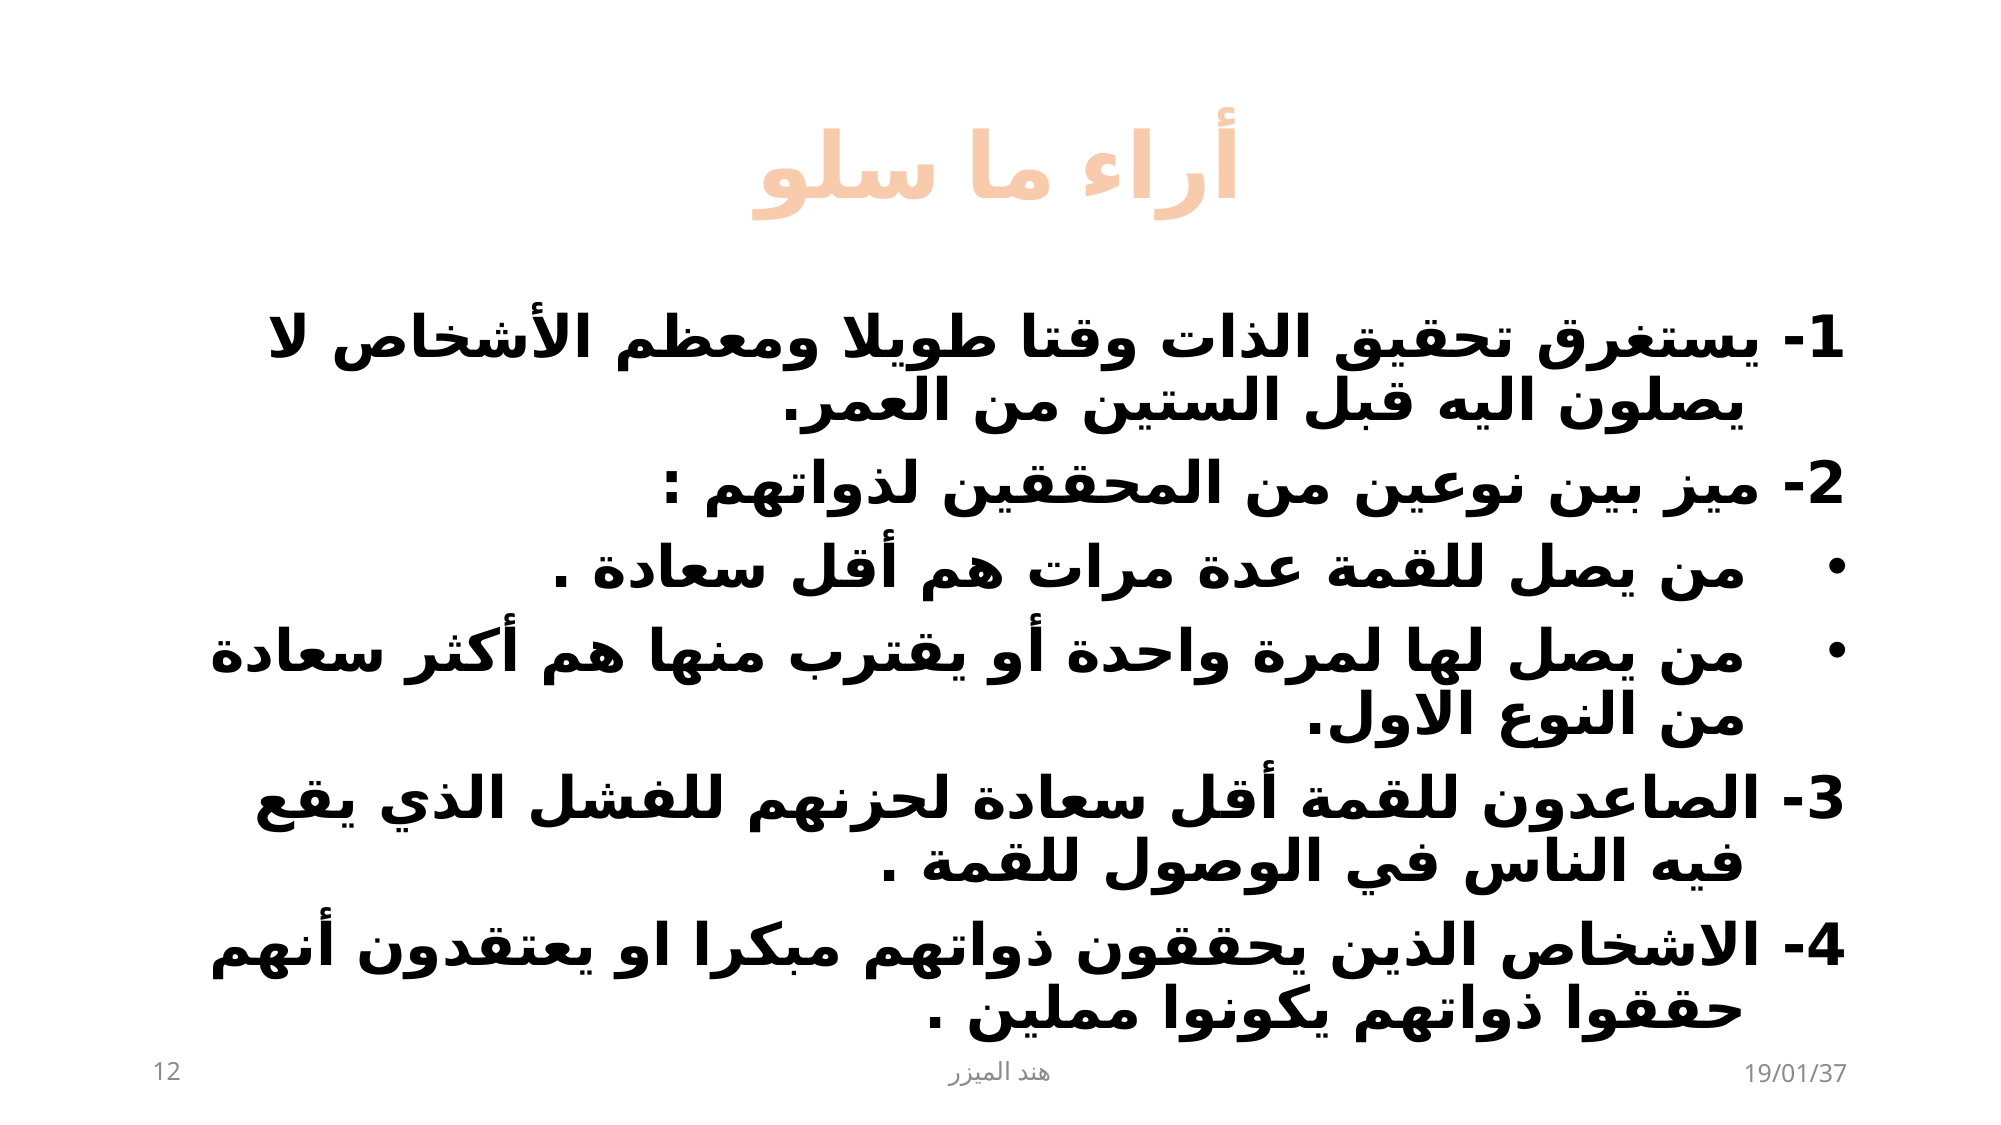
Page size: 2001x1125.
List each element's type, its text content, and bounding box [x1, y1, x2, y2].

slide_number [1412, 1042, 1863, 1103]
title أراء ما سلو [137, 59, 1863, 278]
slide_number 12 [137, 1042, 588, 1103]
list 1- يستغرق تحقيق الذات وقتا طويلا ومعظم الأشخاص لا يصلون اليه قبل الستين من العمر. 2- ميز بين نوعين من المحققين لذواتهم : من يصل للقمة عدة مرات هم أقل سعادة . من يصل لها لمرة واحدة أو يقترب منها هم أكثر سعادة من النوع الاول. 3- الصاعدون للقمة أقل سعادة لحزنهم للفشل الذي يقع فيه الناس في الوصول للقمة . 4- الاشخاص الذين يحققون ذواتهم مبكرا او يعتقدون أنهم حققوا ذواتهم يكونوا مملين . [137, 299, 1863, 1014]
footer هند الميزر [662, 1042, 1338, 1103]
